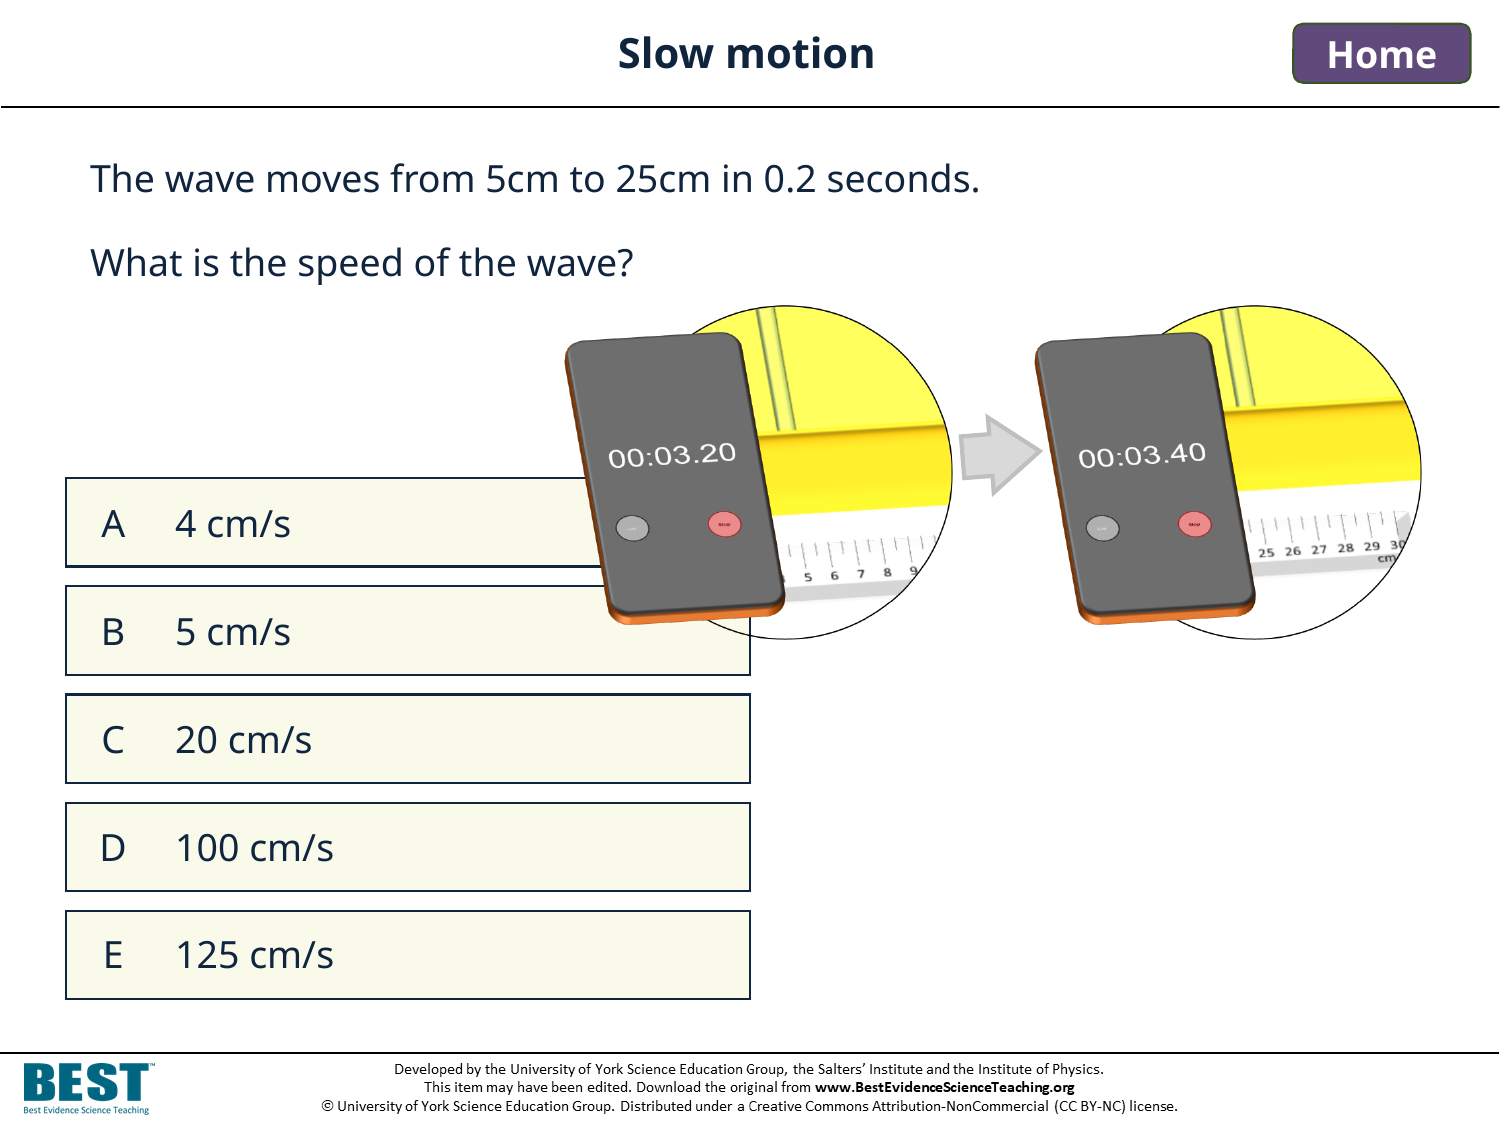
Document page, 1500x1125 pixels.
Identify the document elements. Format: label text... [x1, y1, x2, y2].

text_box Home [1292, 22, 1472, 84]
picture [0, 106, 1500, 1125]
text_box Slow motion [23, 4, 1471, 99]
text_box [560, 305, 1423, 640]
